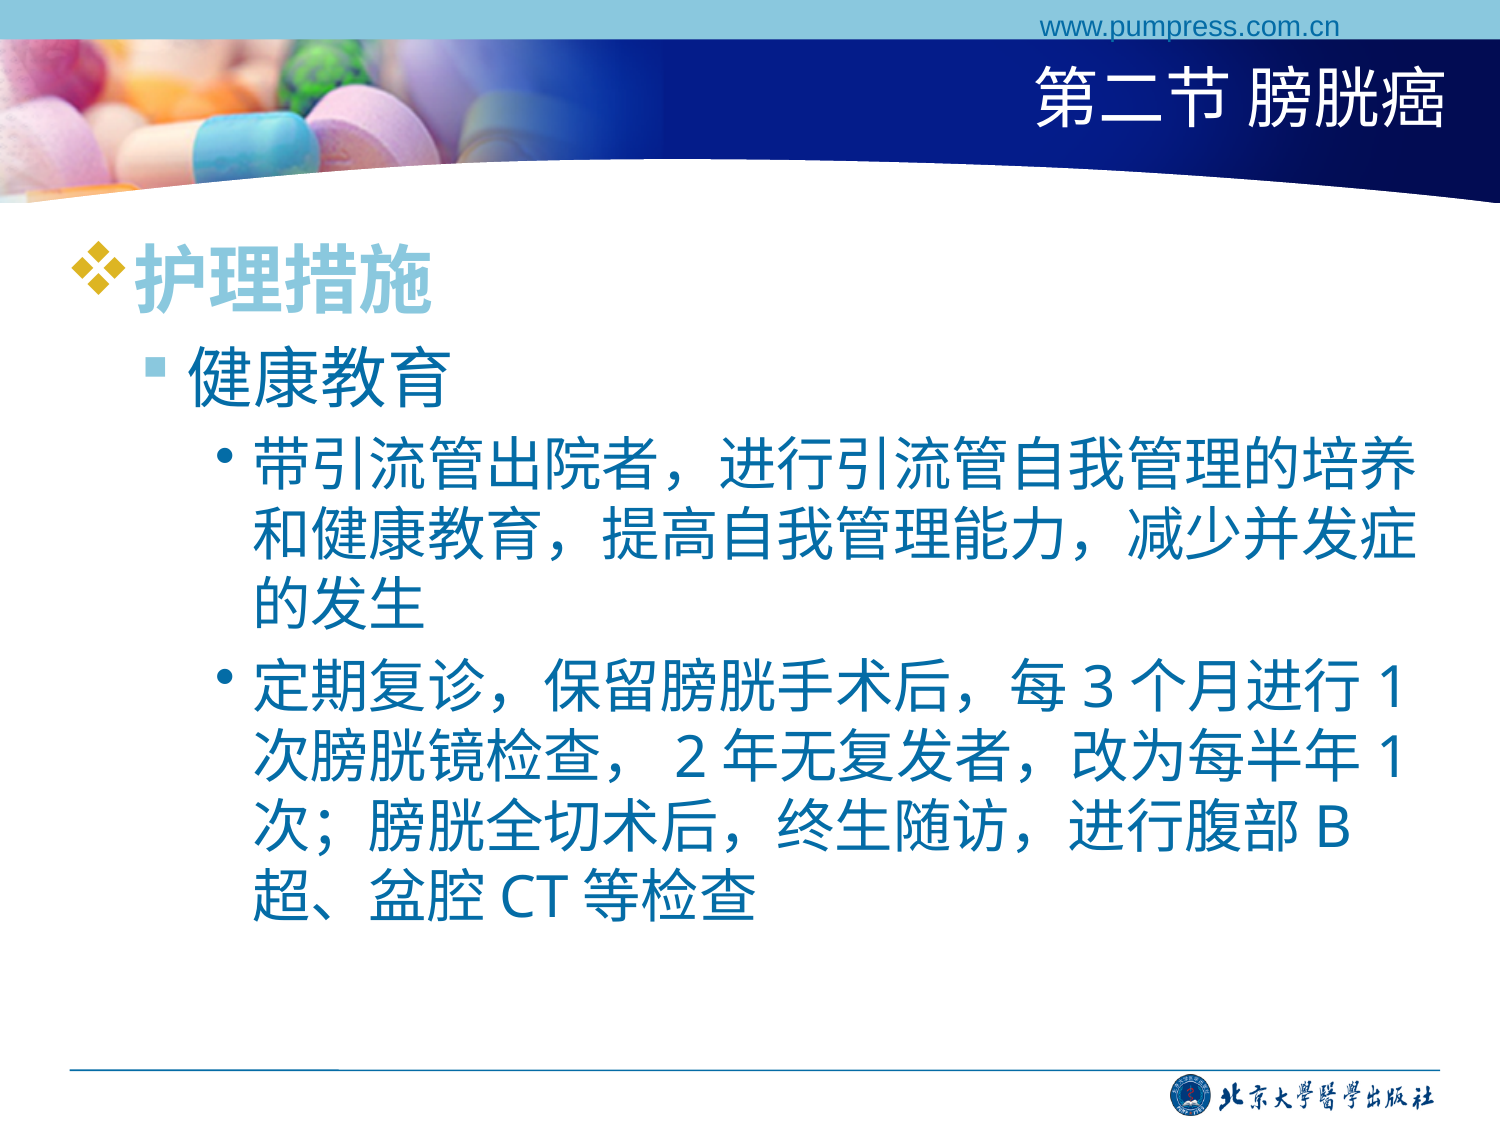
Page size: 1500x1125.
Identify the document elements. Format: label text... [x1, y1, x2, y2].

slide_number www.pumpress.com.cn [1025, 0, 1463, 38]
list 护理措施 健康教育 带引流管出院者，进行引流管自我管理的培养和健康教育，提高自我管理能力，减少并发症的发生 定期复诊，保留膀胱手术后，每3个月进行1次膀胱镜检查，2年无复发者，改为每半年1次；膀胱全切术后，终生随访，进行腹部B超、盆腔CT等检查 [49, 224, 1463, 1026]
picture [0, 40, 1500, 203]
title 第二节 膀胱癌 [137, 49, 1463, 143]
picture [1170, 1074, 1436, 1118]
